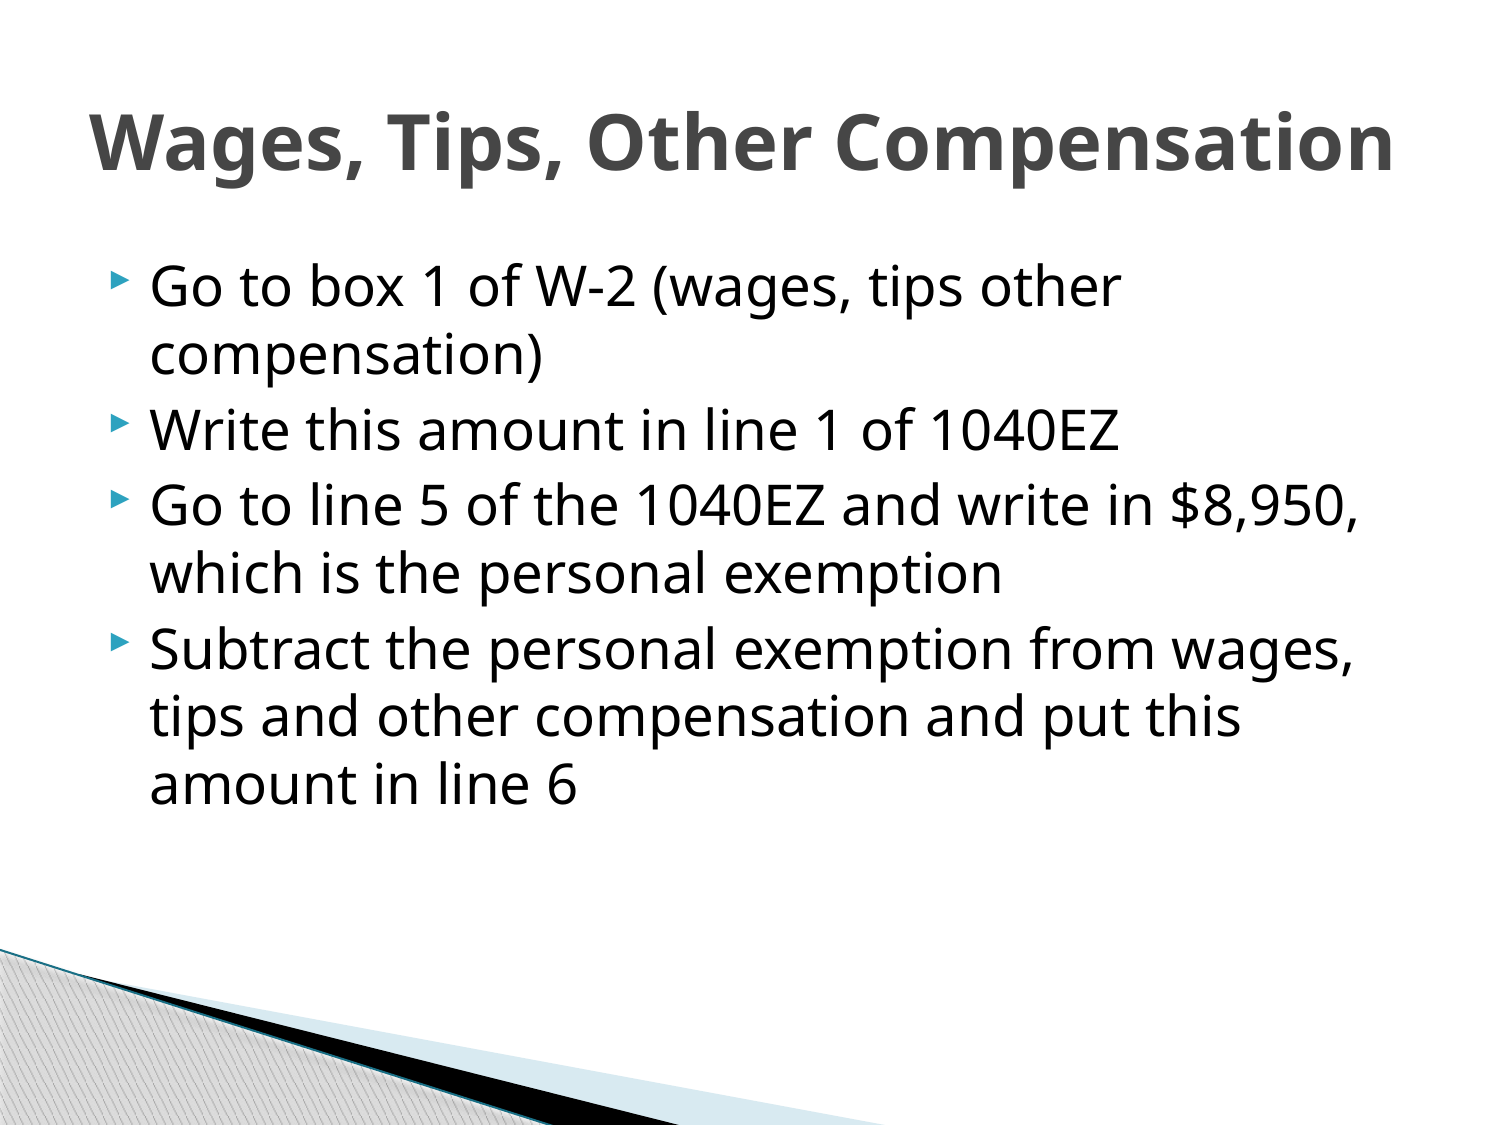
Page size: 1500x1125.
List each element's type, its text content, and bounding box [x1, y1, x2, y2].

list Go to box 1 of W-2 (wages, tips other compensation) Write this amount in line 1 of 1040EZ Go to line 5 of the 1040EZ and write in $8,950, which is the personal exemption Subtract the personal exemption from wages, tips and other compensation and put this amount in line 6 [75, 243, 1425, 986]
title Wages, Tips, Other Compensation [75, 45, 1425, 233]
